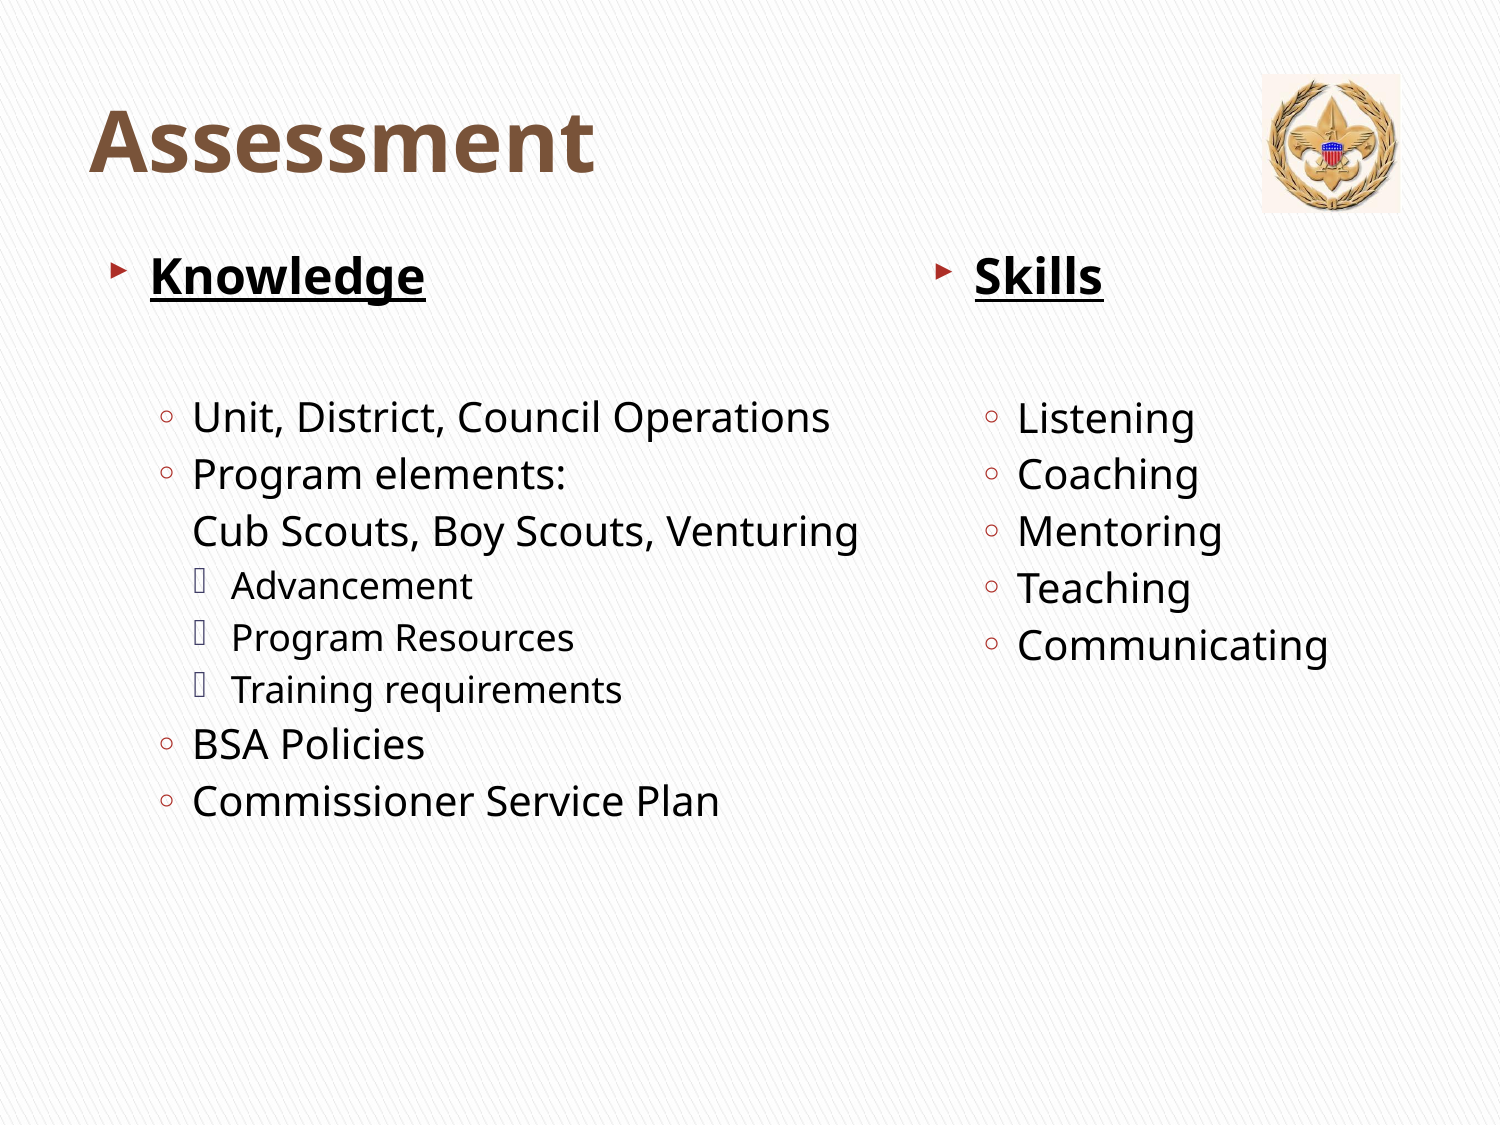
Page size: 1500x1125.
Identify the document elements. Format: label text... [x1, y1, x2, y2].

list Skills Listening Coaching Mentoring Teaching Communicating [899, 237, 1401, 885]
picture [1262, 74, 1402, 213]
title Assessment [75, 44, 1425, 233]
list Knowledge Unit, District, Council Operations Program elements: Cub Scouts, Boy Scouts, Venturing Advancement Program Resources Training requirements BSA Policies Commissioner Service Plan [74, 236, 926, 884]
